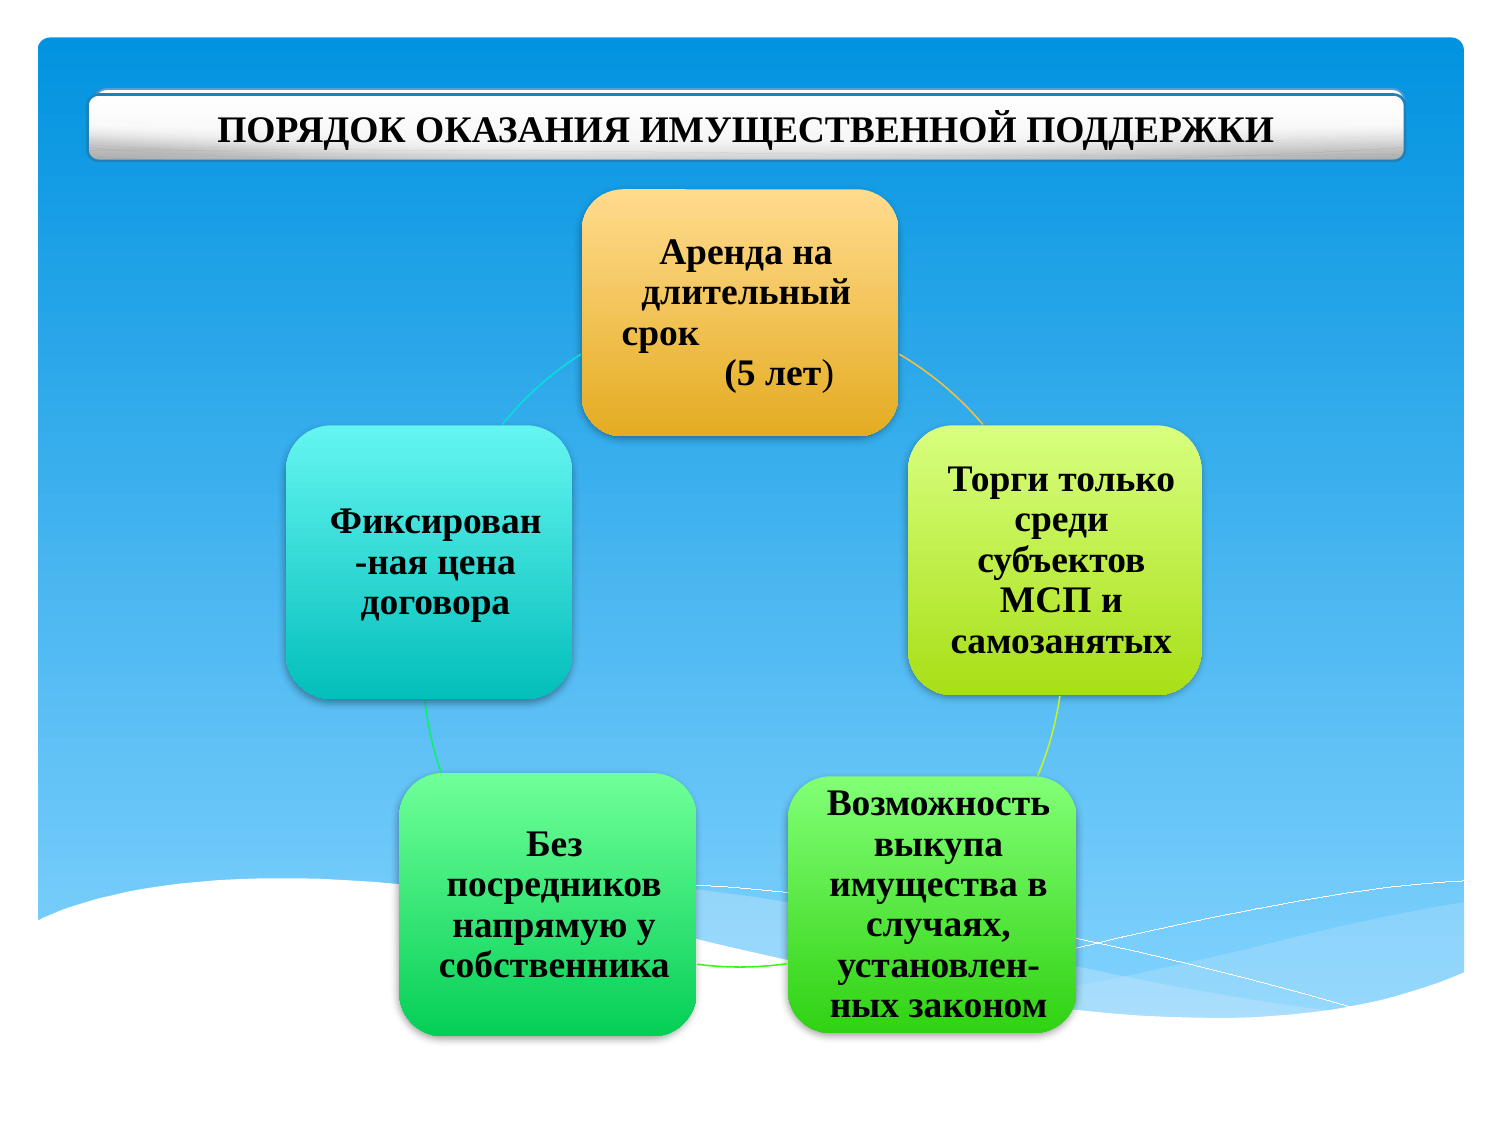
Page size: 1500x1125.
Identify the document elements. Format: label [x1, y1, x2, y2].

text_box [171, 228, 1313, 997]
picture [94, 89, 1406, 162]
